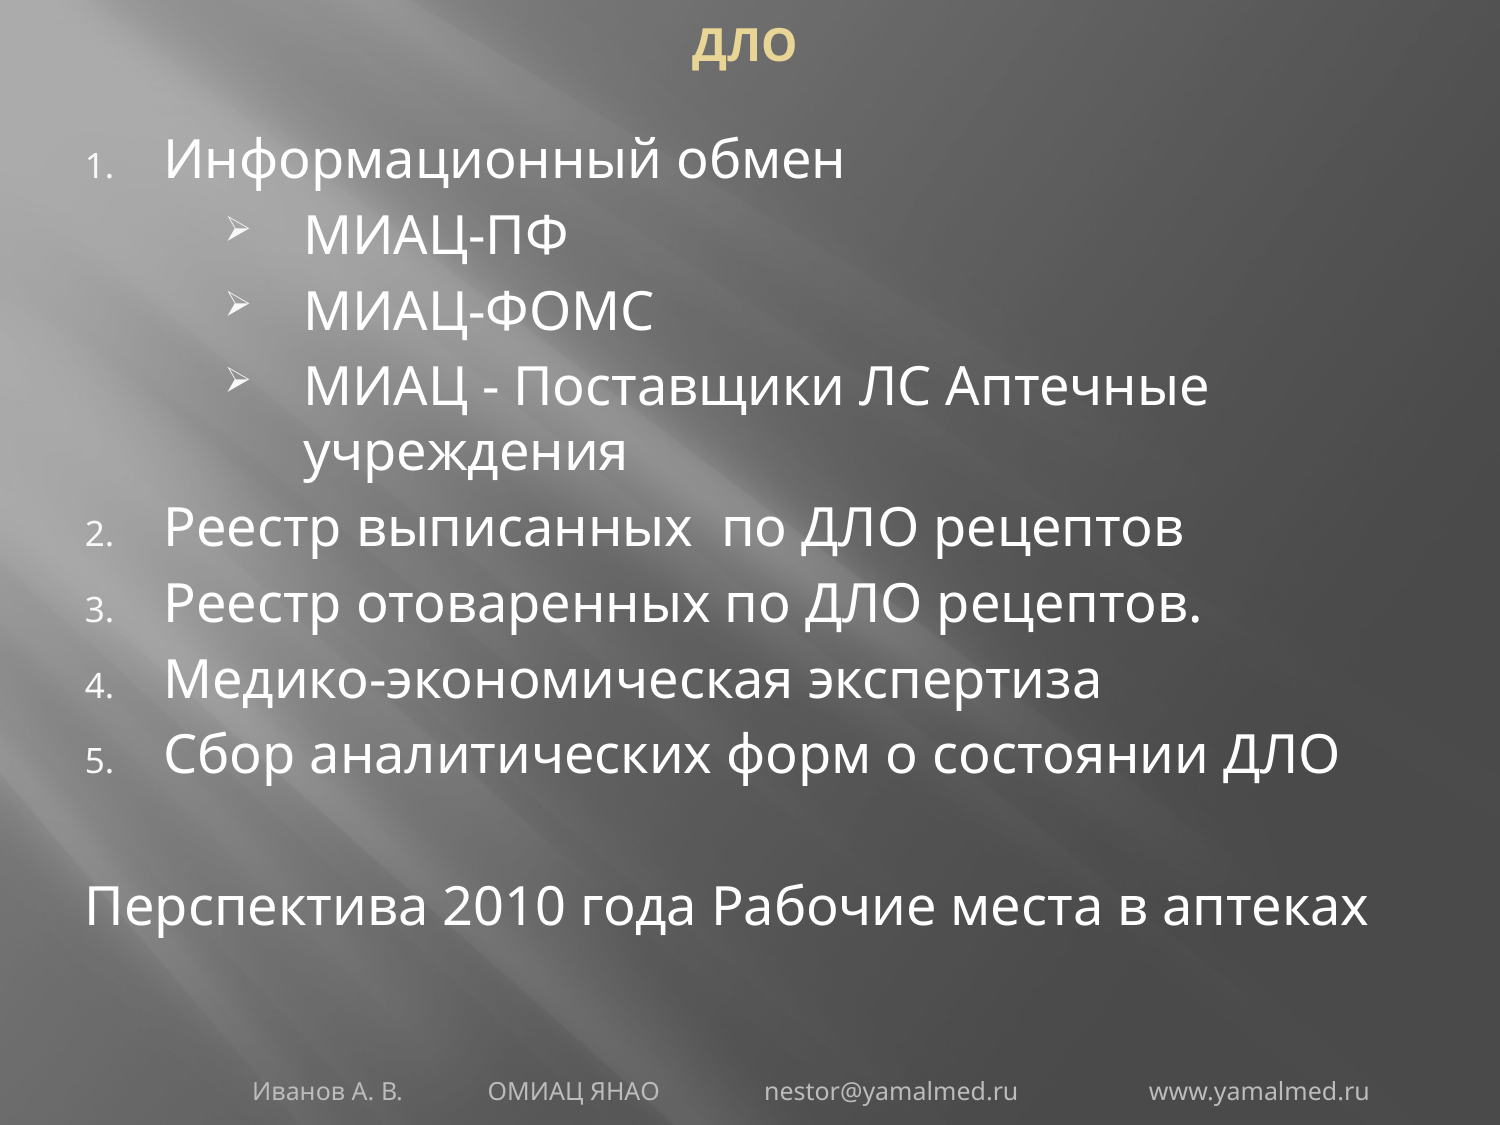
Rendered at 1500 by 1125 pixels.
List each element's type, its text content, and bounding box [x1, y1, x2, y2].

text_box ДЛО [70, 0, 1421, 71]
text_box Информационный обмен МИАЦ-ПФ МИАЦ-ФОМС МИАЦ - Поставщики ЛС Аптечные учреждения Реестр выписанных по ДЛО рецептов Реестр отоваренных по ДЛО рецептов. Медико-экономическая экспертиза Сбор аналитических форм о состоянии ДЛО Перспектива 2010 года Рабочие места в аптеках [70, 117, 1430, 961]
footer Иванов А. В. ОМИАЦ ЯНАО nestor@yamalmed.ru www.yamalmed.ru [222, 1052, 1407, 1113]
